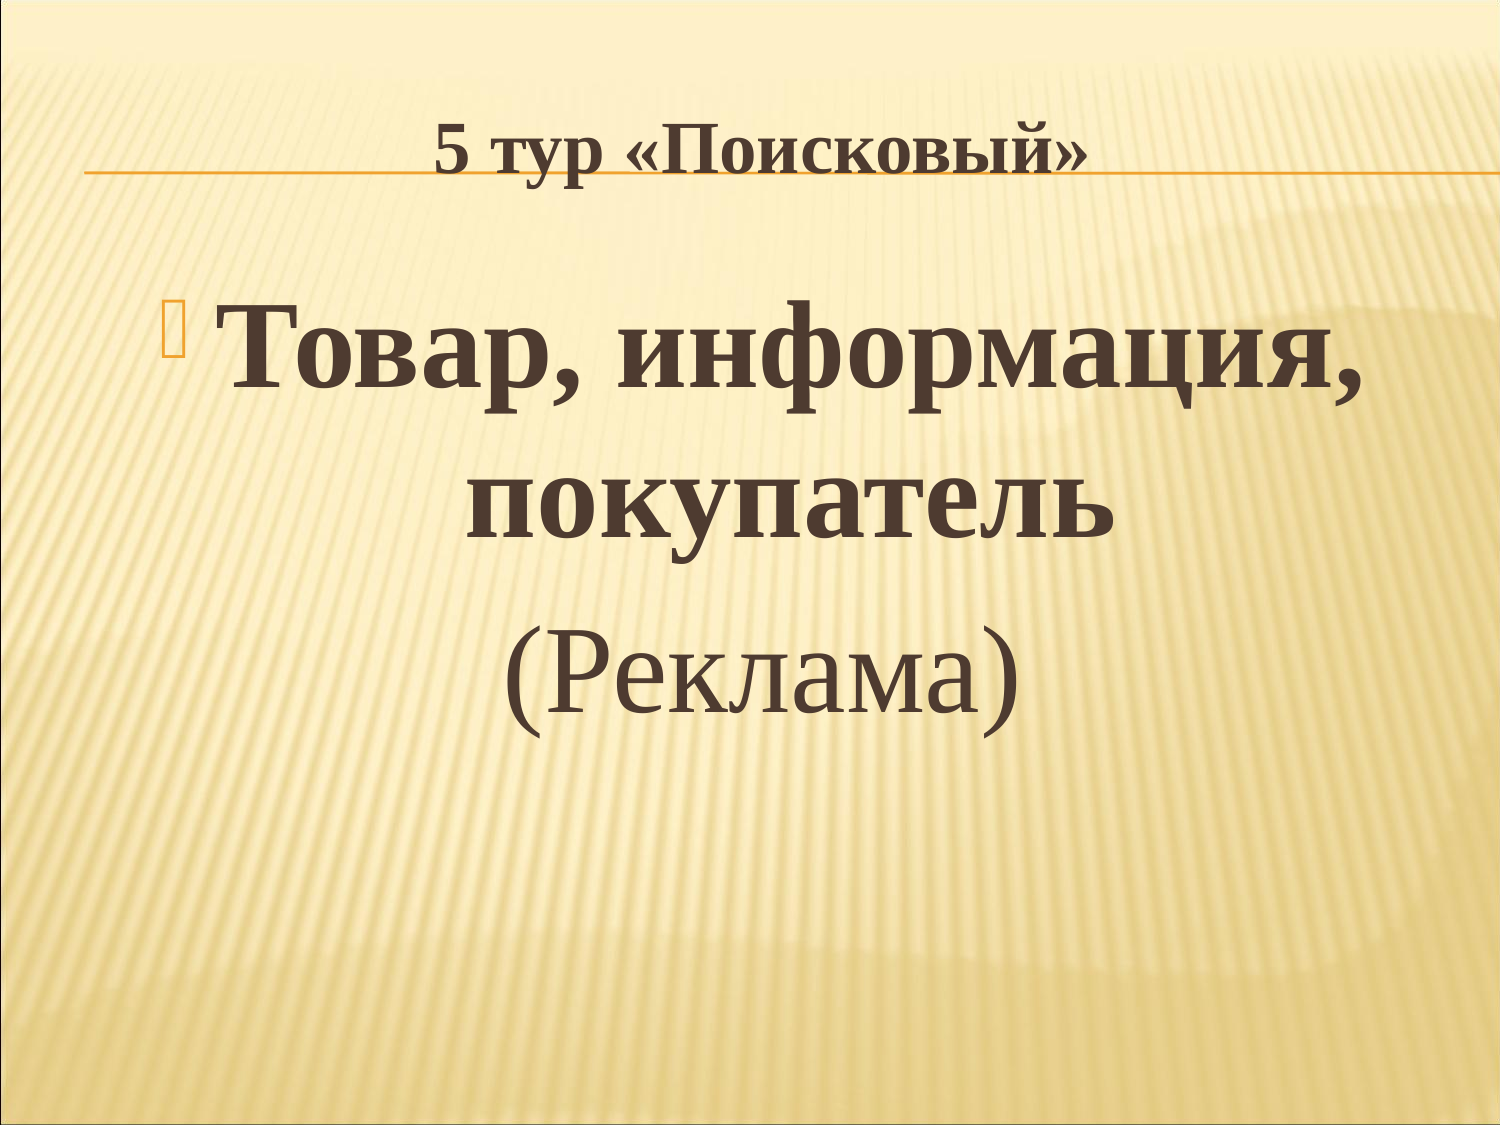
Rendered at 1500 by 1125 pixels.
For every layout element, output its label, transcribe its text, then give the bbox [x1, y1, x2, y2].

picture [0, 0, 1500, 1125]
title 5 тур «Поисковый» [50, 75, 1475, 213]
list Товар, информация, покупатель (Реклама) [50, 254, 1475, 998]
